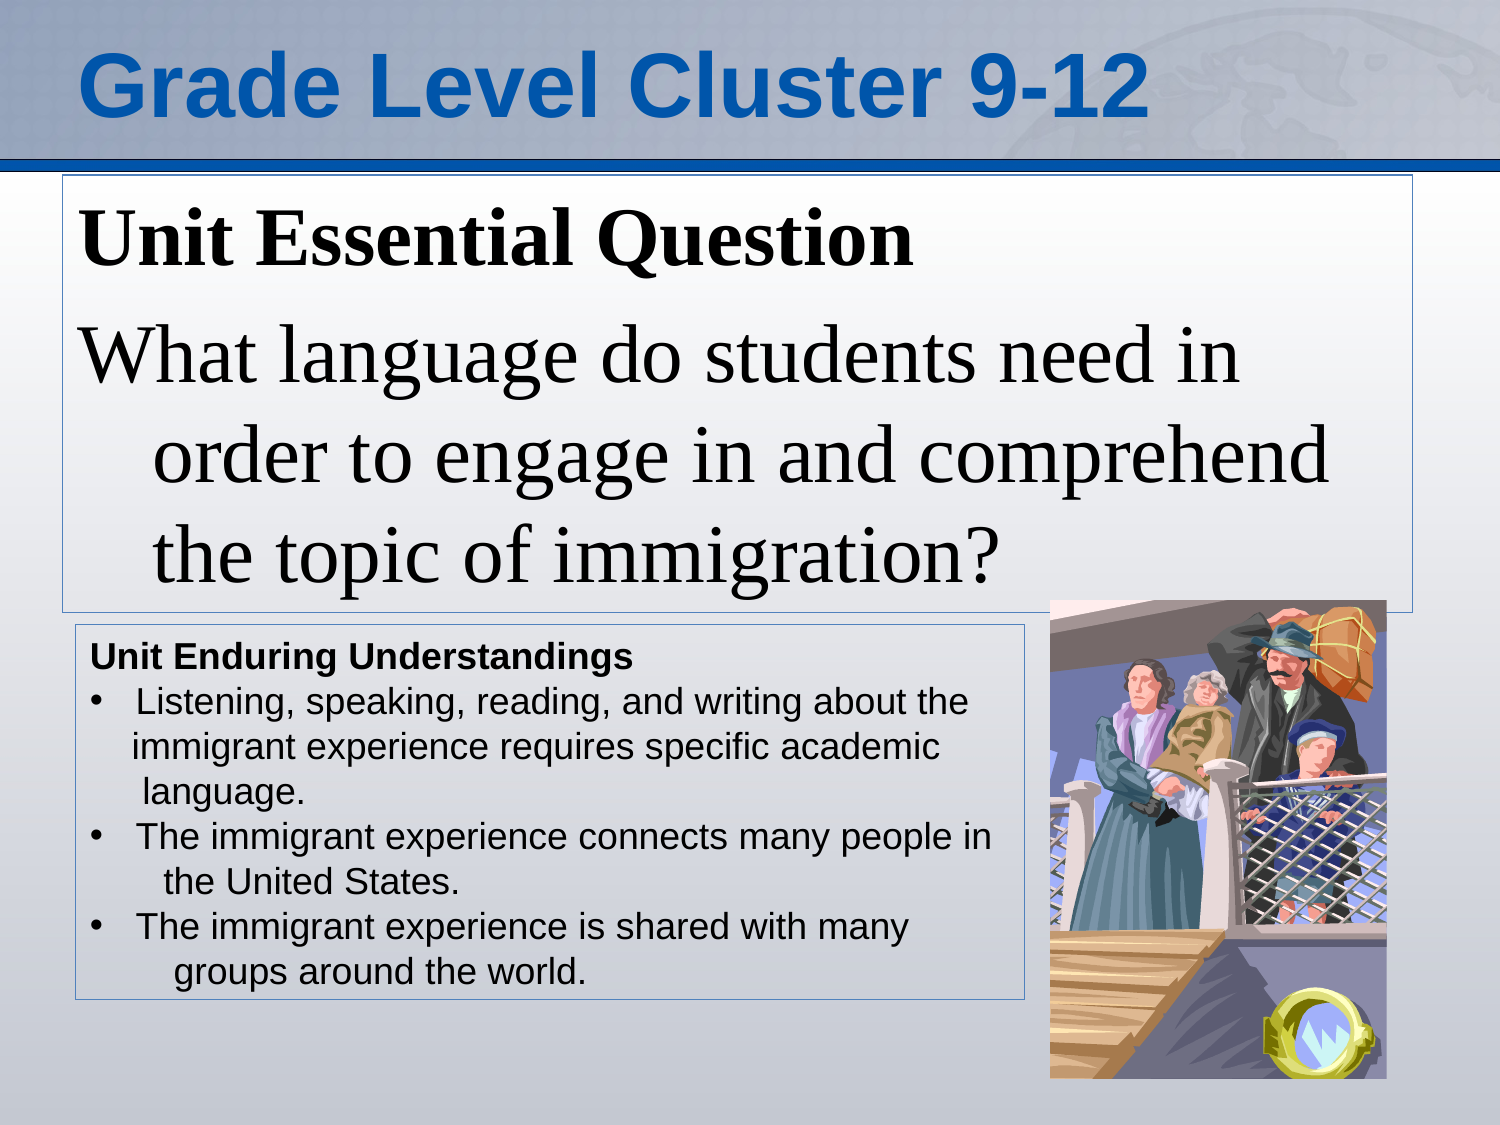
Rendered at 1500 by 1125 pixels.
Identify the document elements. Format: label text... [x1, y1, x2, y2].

list Unit Essential Question What language do students need in order to engage in and comprehend the topic of immigration? [62, 174, 1413, 613]
text_box Unit Enduring Understandings Listening, speaking, reading, and writing about the immigrant experience requires specific academic language. The immigrant experience connects many people in the United States. The immigrant experience is shared with many groups around the world. [75, 624, 1025, 1000]
picture [0, 0, 1500, 1125]
title Grade Level Cluster 9-12 [62, 0, 1413, 174]
